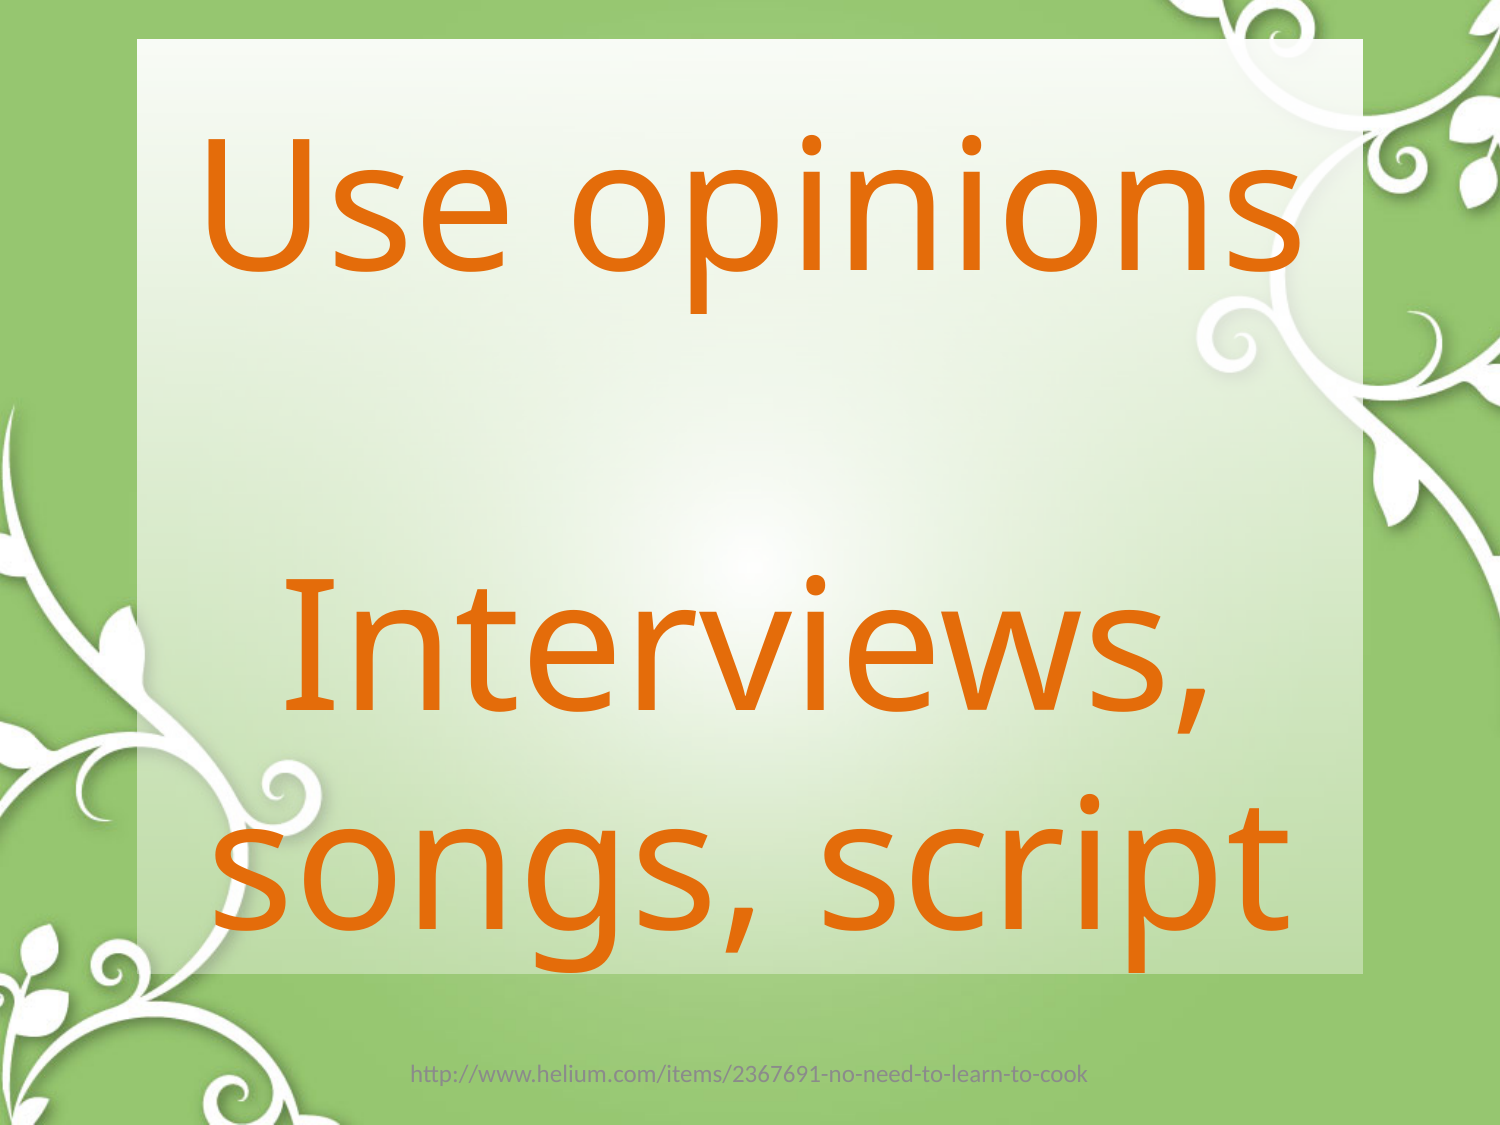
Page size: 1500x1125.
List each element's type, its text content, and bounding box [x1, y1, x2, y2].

picture [0, 0, 1500, 1125]
footer http://www.helium.com/items/2367691-no-need-to-learn-to-cook [174, 1042, 1325, 1103]
text_box Use opinions Interviews, songs, script [137, 39, 1363, 974]
